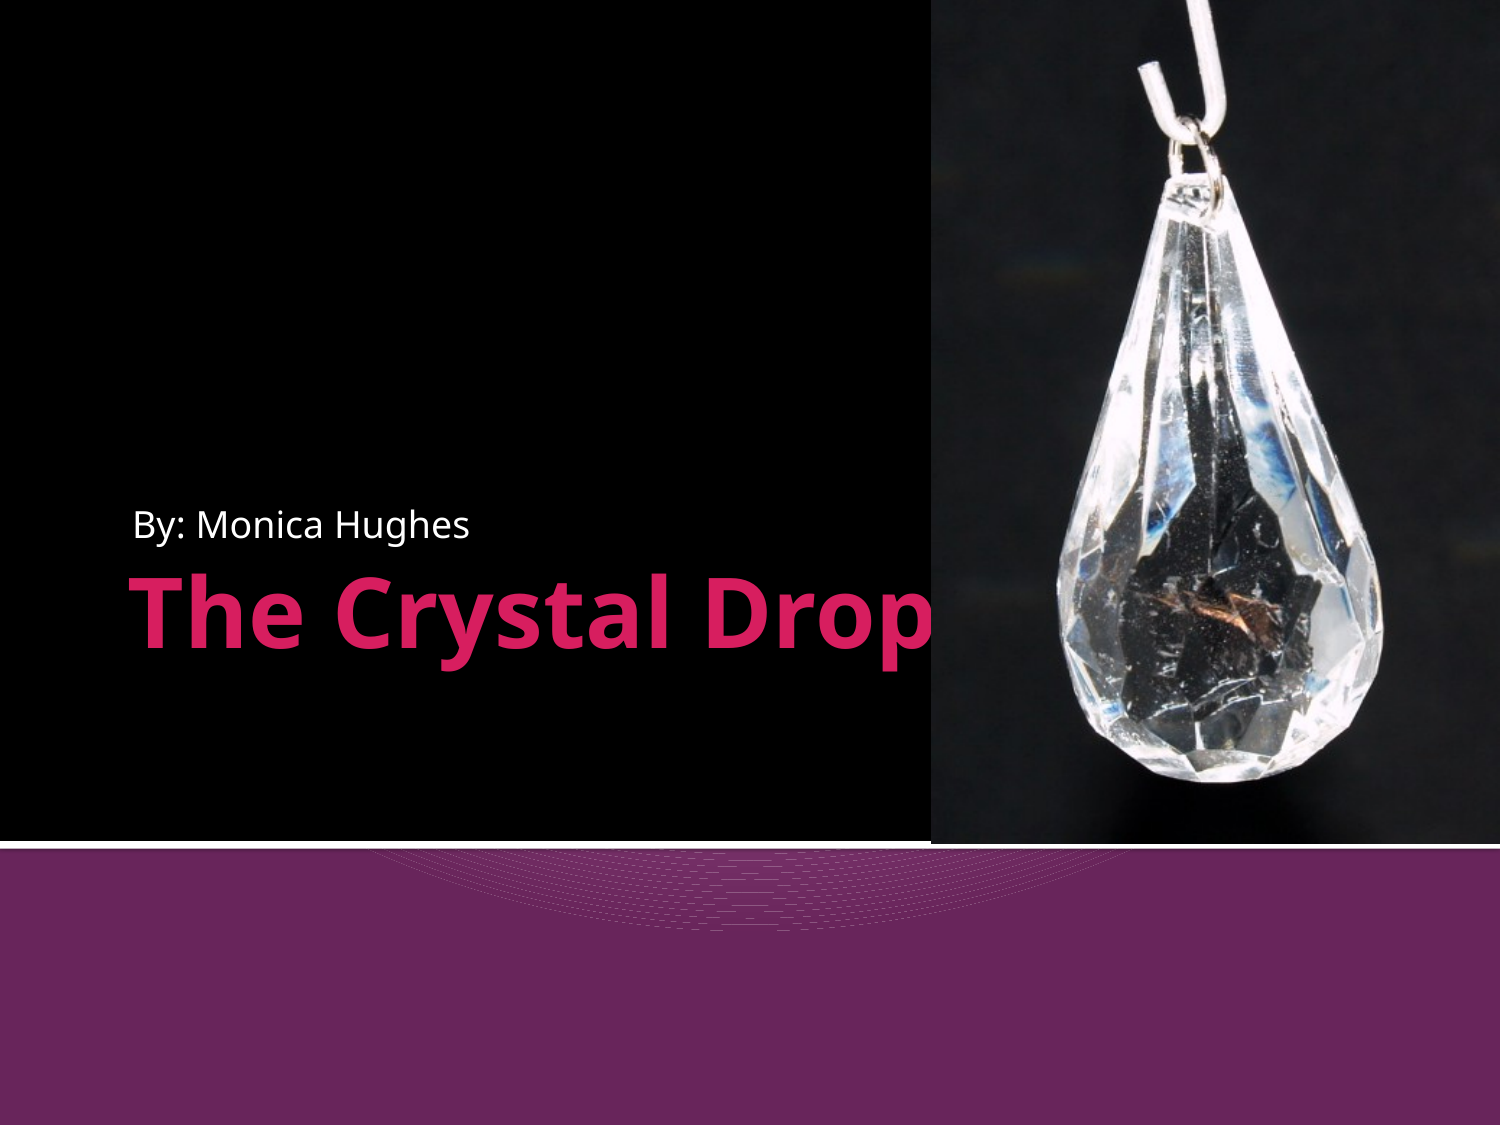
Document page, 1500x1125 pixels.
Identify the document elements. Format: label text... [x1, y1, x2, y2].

subtitle By: Monica Hughes [112, 299, 925, 546]
title The Crystal Drop [112, 550, 925, 825]
picture [931, 0, 1500, 844]
